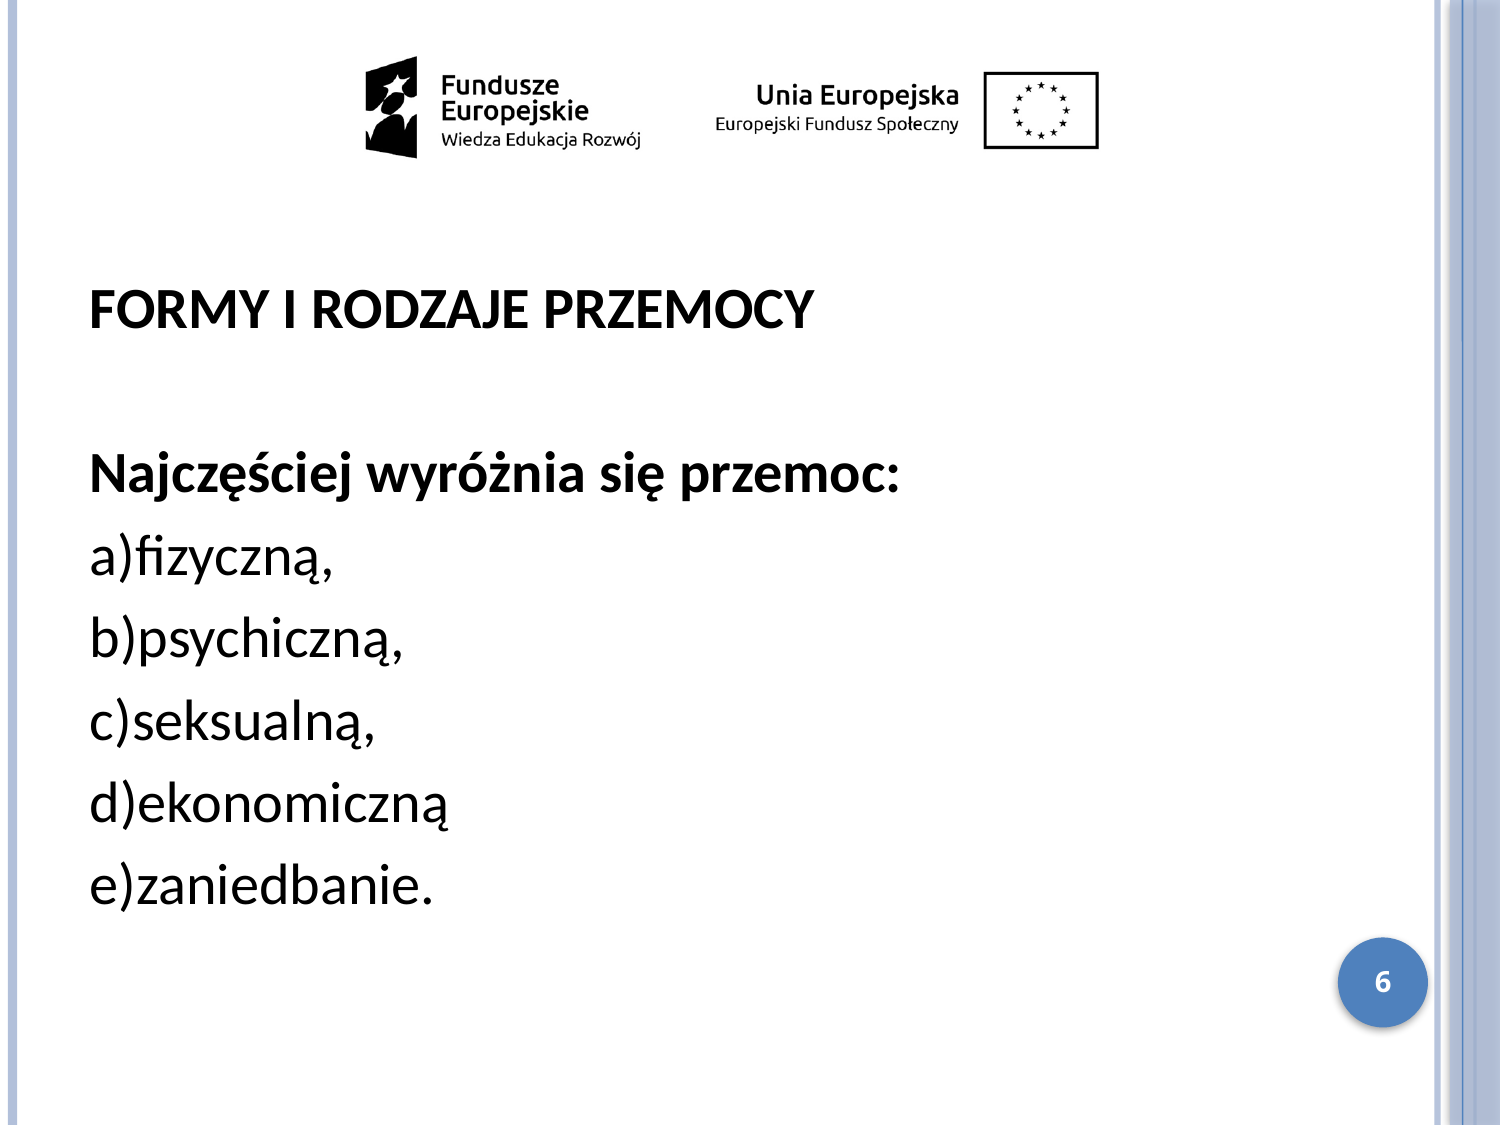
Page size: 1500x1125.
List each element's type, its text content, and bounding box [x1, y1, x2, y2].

picture [340, 30, 1124, 184]
list FORMY I RODZAJE PRZEMOCY Najczęściej wyróżnia się przemoc: a)fizyczną, b)psychiczną, c)seksualną, d)ekonomiczną e)zaniedbanie. [75, 262, 1300, 1062]
slide_number 6 [1333, 940, 1434, 1027]
